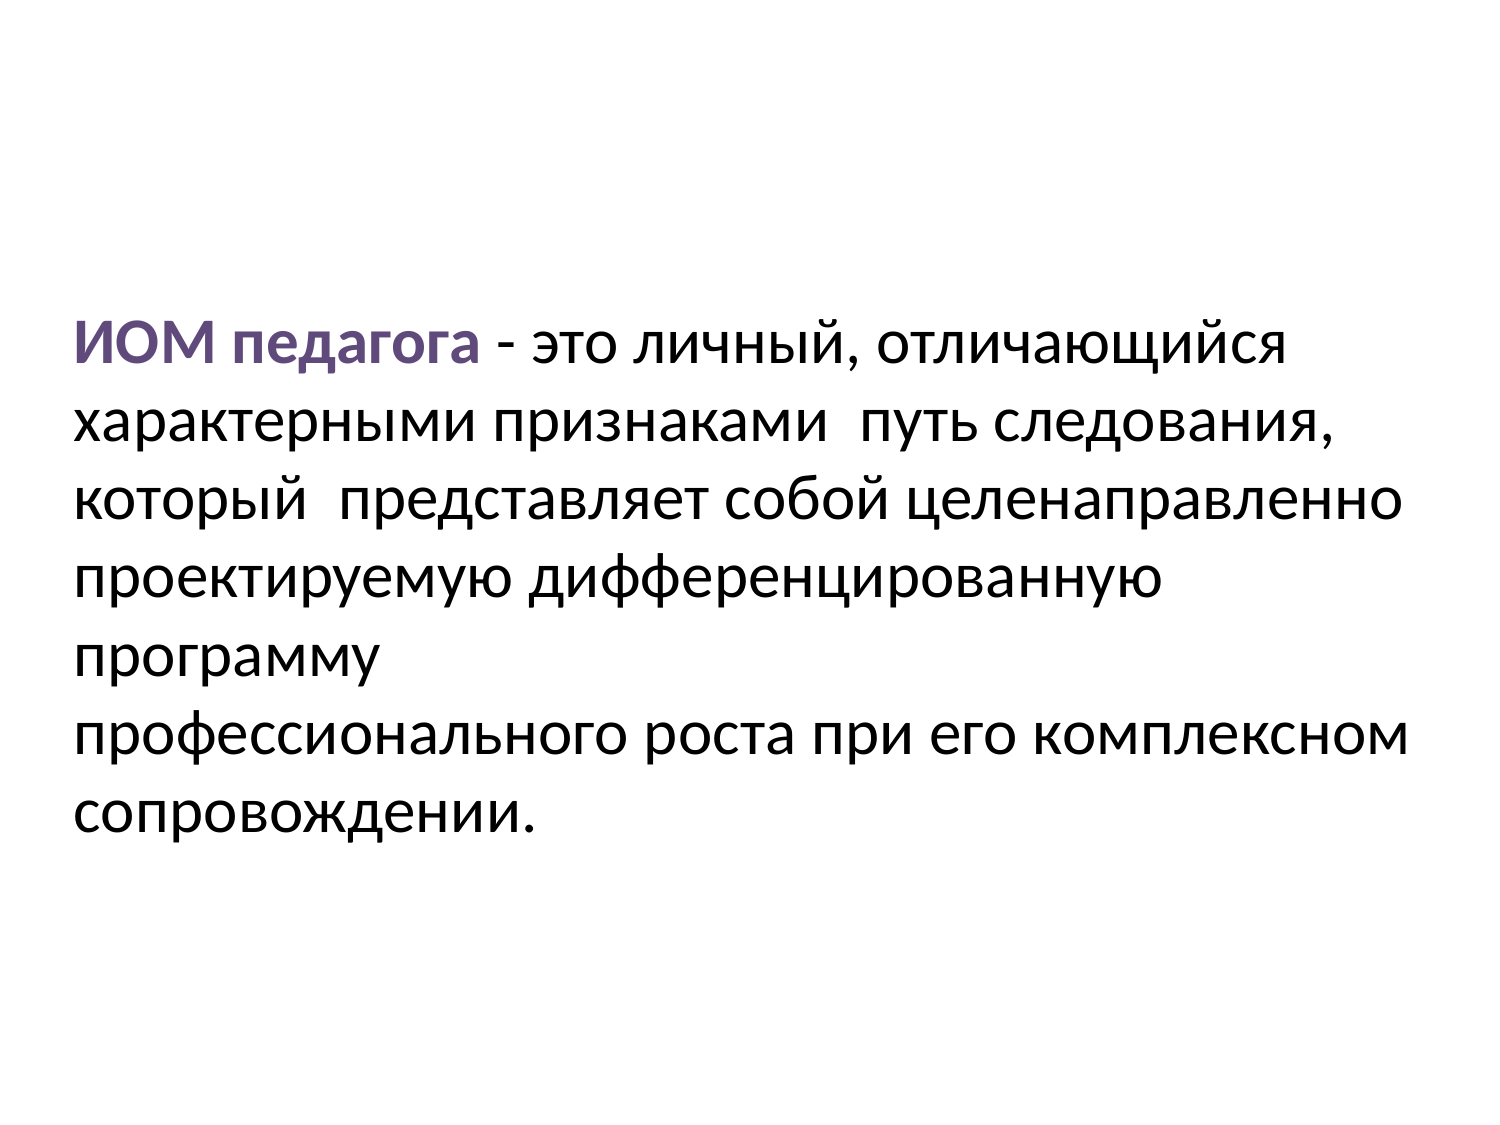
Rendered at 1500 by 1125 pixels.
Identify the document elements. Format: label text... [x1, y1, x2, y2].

title ИОМ педагога - это личный, отличающийся характерными признаками путь следования, который представляет собой целенаправленно проектируемую дифференцированную программу профессионального роста при его комплексном сопровождении. [58, 93, 1430, 1051]
